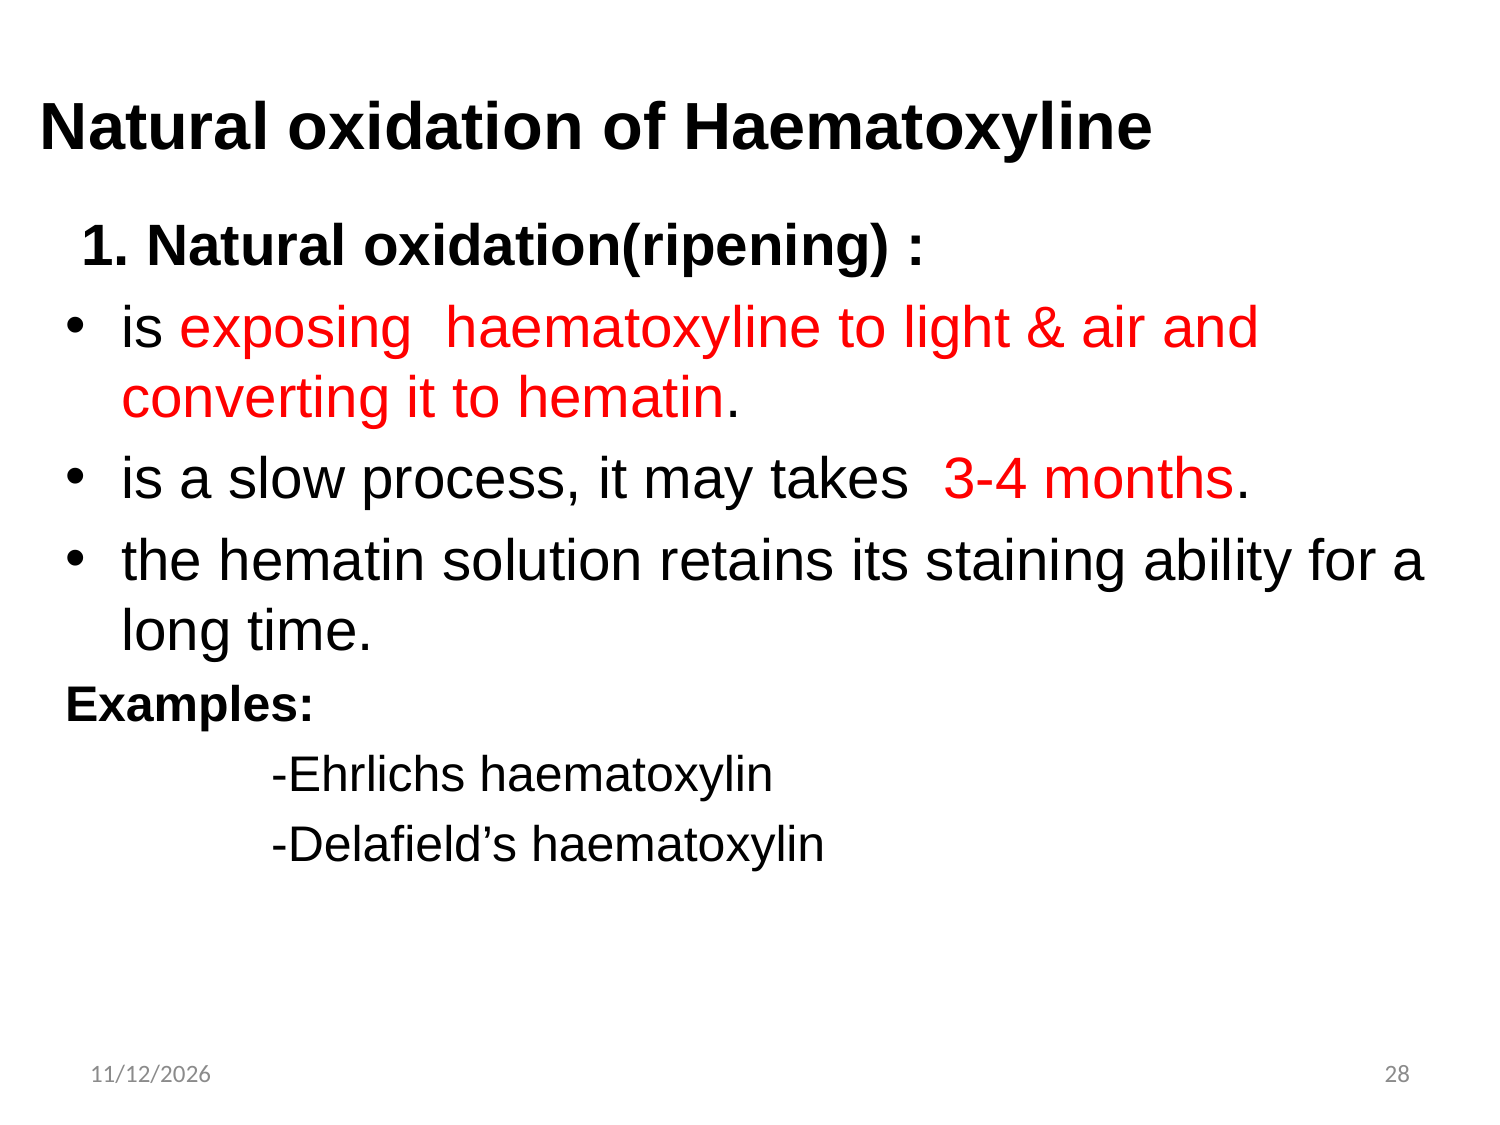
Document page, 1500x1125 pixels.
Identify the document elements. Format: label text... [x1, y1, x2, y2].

slide_number 28 [1074, 1042, 1425, 1103]
title Natural oxidation of Haematoxyline [24, 45, 1463, 200]
list 1. Natural oxidation(ripening) : is exposing haematoxyline to light & air and converting it to hematin. is a slow process, it may takes 3-4 months. the hematin solution retains its staining ability for a long time. Examples: -Ehrlichs haematoxylin -Delafield’s haematoxylin [50, 200, 1463, 1005]
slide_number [75, 1042, 425, 1103]
